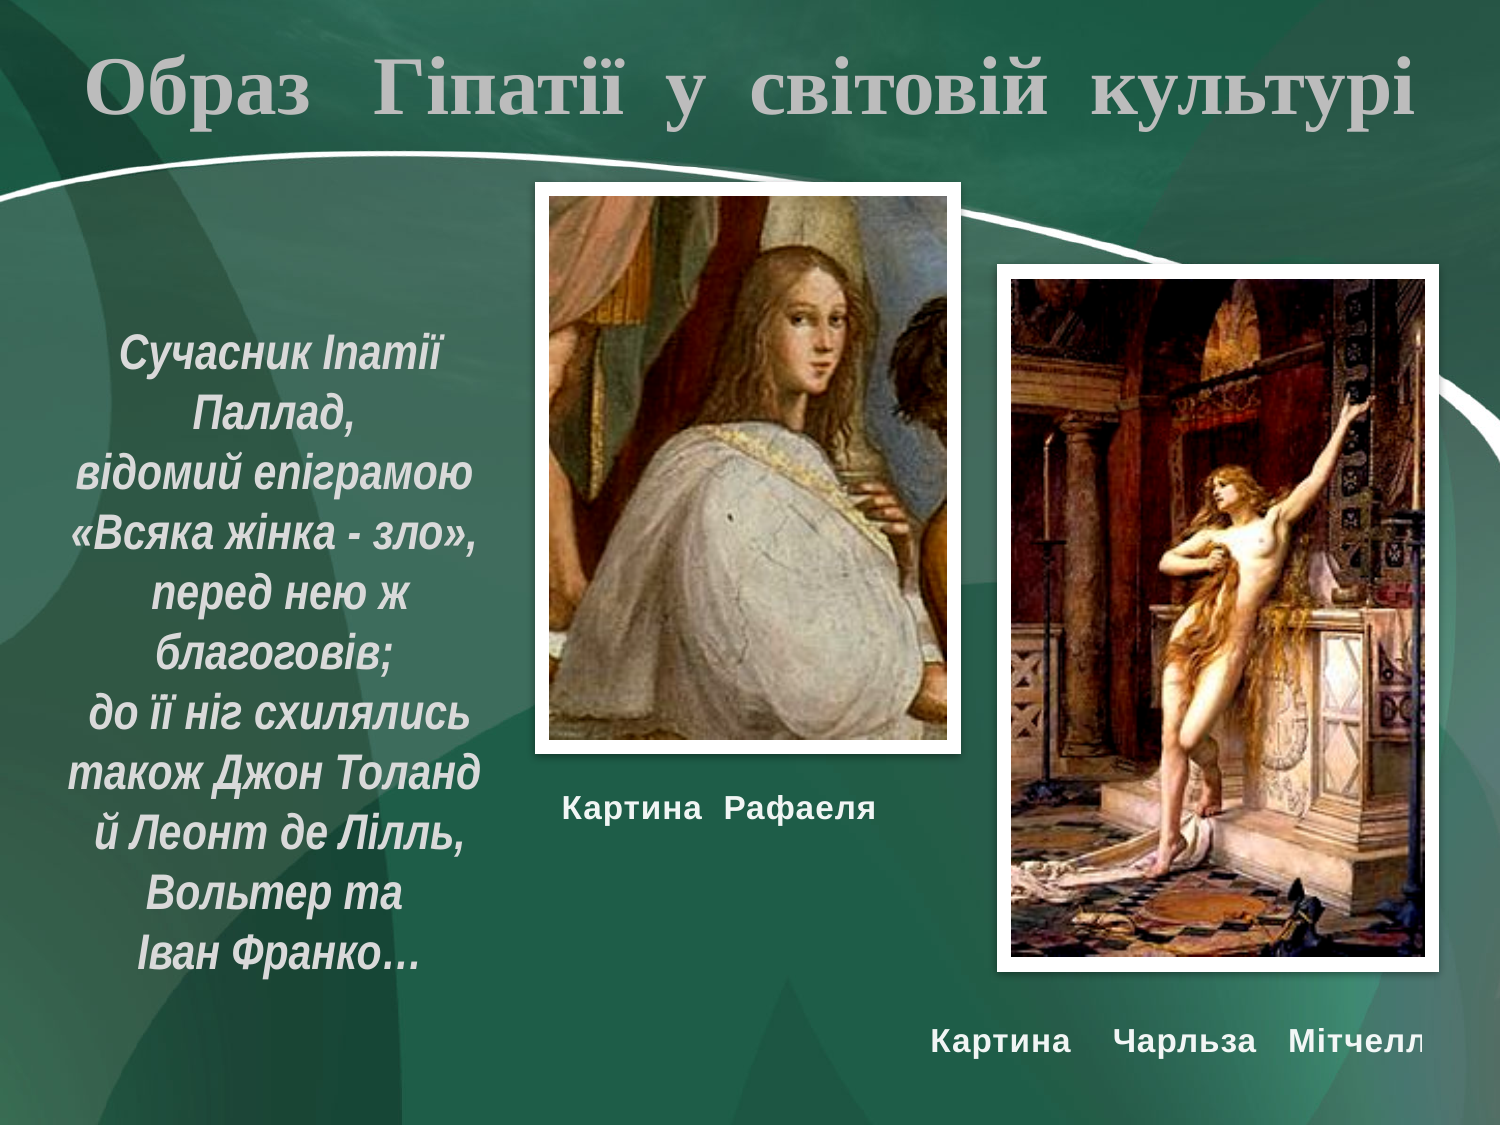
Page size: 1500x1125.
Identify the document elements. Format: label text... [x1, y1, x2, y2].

text_box Картина Чарльза Мітчелла [915, 1011, 1464, 1067]
picture [0, 163, 1500, 1125]
text_box Сучасник Іпатії Паллад, відомий епіграмою «Всяка жінка - зло», перед нею ж благоговів; до її ніг схилялись також Джон Толанд й Леонт де Лілль, Вольтер та Іван Франко… [22, 312, 539, 1032]
title Образ Гіпатії у світовій культурі [0, 0, 1500, 163]
text_box Картина Рафаеля [539, 778, 947, 834]
